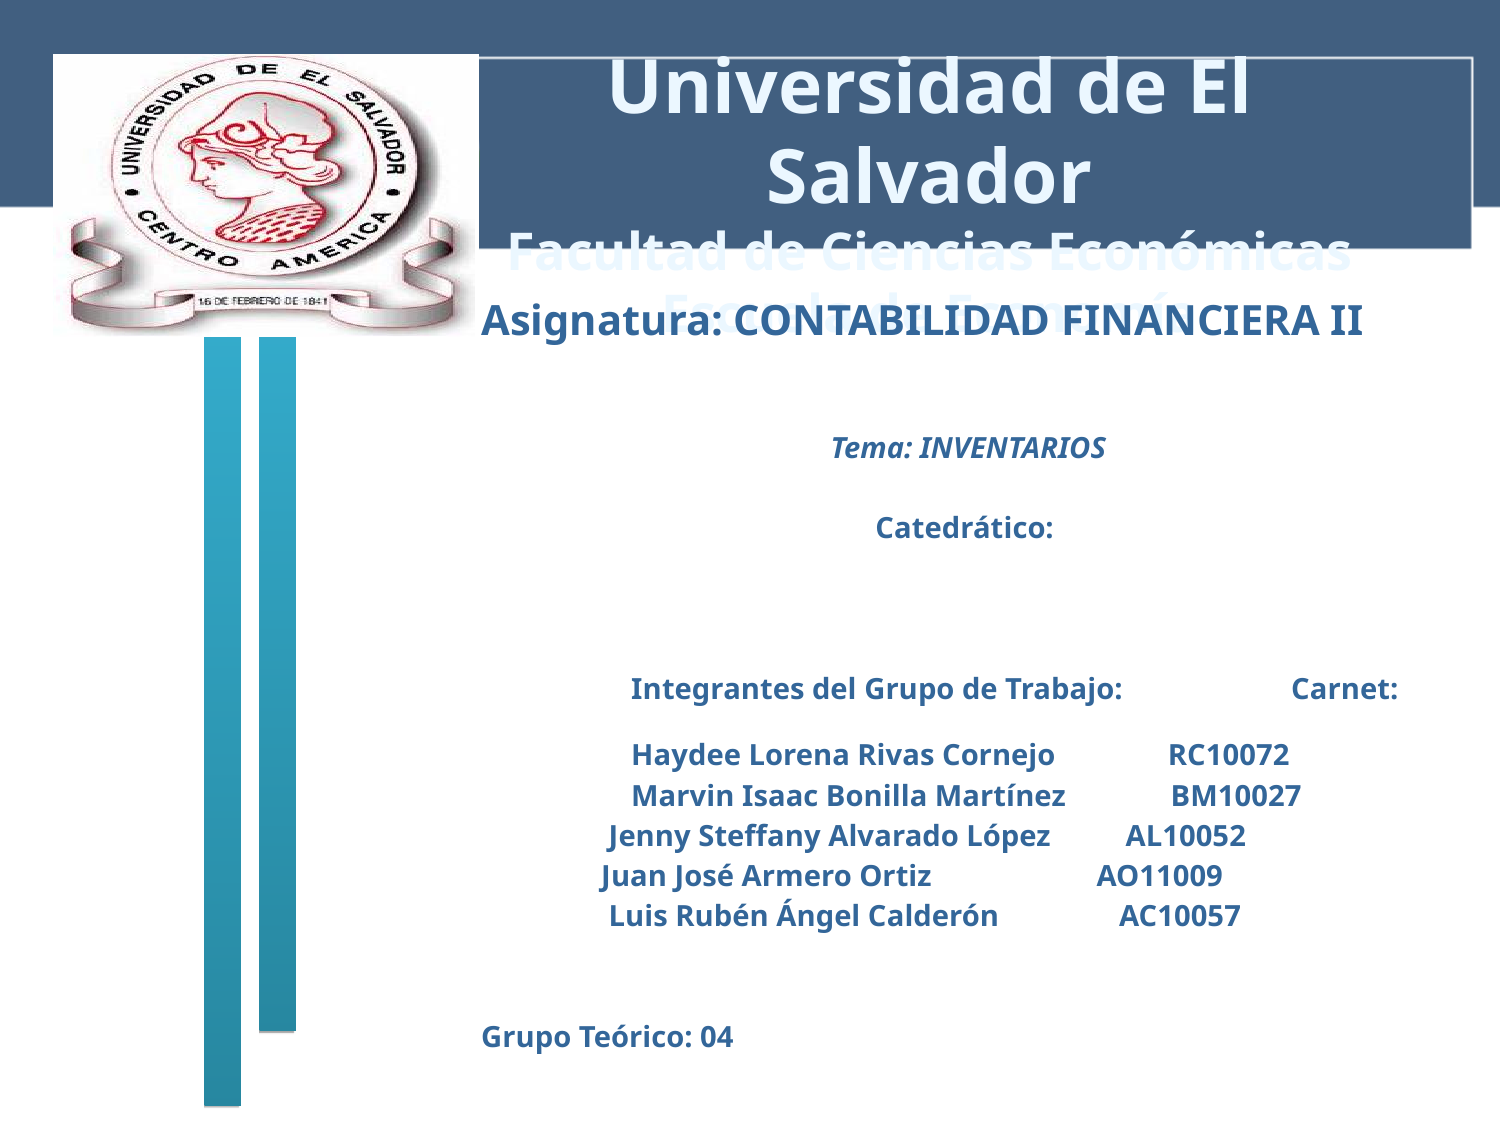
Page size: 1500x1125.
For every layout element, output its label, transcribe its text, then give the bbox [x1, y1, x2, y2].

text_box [52, 30, 1429, 1107]
picture [0, 0, 1500, 1125]
text_box Asignatura: CONTABILIDAD FINANCIERA II Tema: INVENTARIOS Catedrático: Integrantes del Grupo de Trabajo: Carnet: Haydee Lorena Rivas Cornejo RC10072 Marvin Isaac Bonilla Martínez BM10027 Jenny Steffany Alvarado López AL10052 Juan José Armero Ortiz AO11009 Luis Rubén Ángel Calderón AC10057 Grupo Teórico: 04 [466, 278, 1471, 1125]
